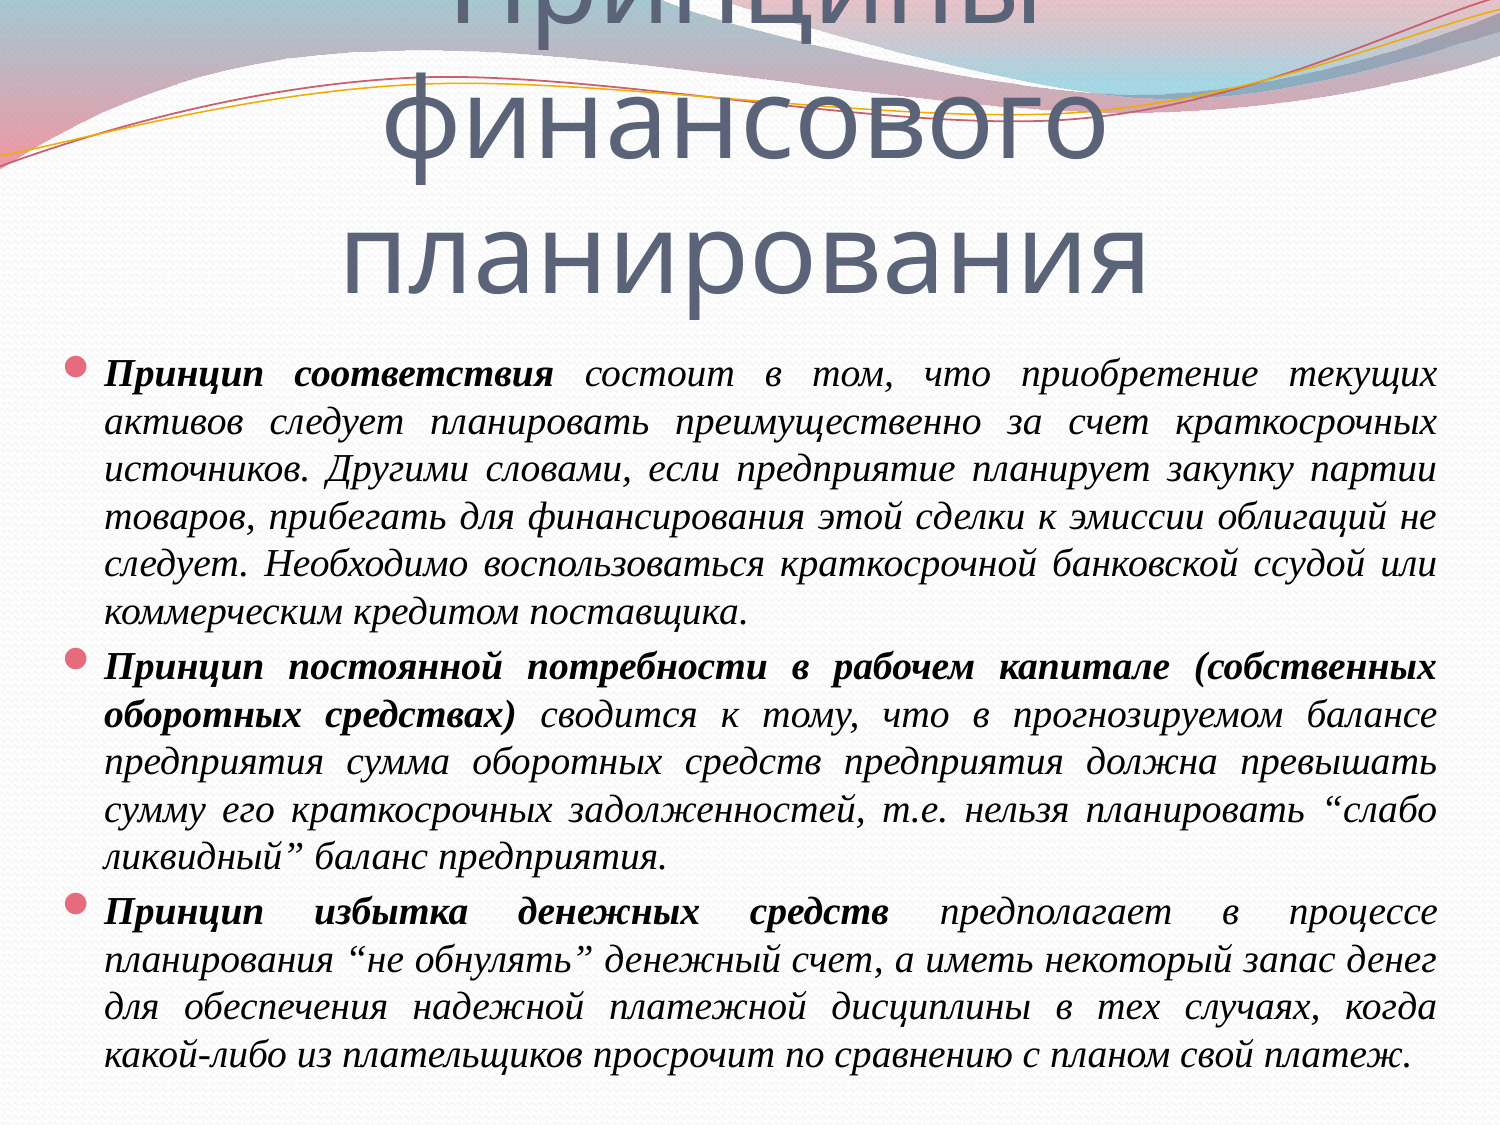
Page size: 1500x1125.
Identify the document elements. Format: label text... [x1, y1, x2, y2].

title Принципы финансового планирования [70, 128, 1421, 317]
list Принцип соответствия состоит в том, что приобретение текущих активов следует планировать преимущественно за счет краткосрочных источников. Другими словами, если предприятие планирует закупку партии товаров, прибегать для финансирования этой сделки к эмиссии облигаций не следует. Необходимо воспользоваться краткосрочной банковской ссудой или коммерческим кредитом поставщика. Принцип постоянной потребности в рабочем капитале (собственных оборотных средствах) сводится к тому, что в прогнозируемом балансе предприятия сумма оборотных средств предприятия должна превышать сумму его краткосрочных задолженностей, т.е. нельзя планировать “слабо ликвидный” баланс предприятия. Принцип избытка денежных средств предполагает в процессе планирования “не обнулять” денежный счет, а иметь некоторый запас денег для обеспечения надежной платежной дисциплины в тех случаях, когда какой-либо из плательщиков просрочит по сравнению с планом свой платеж. [46, 339, 1454, 1101]
